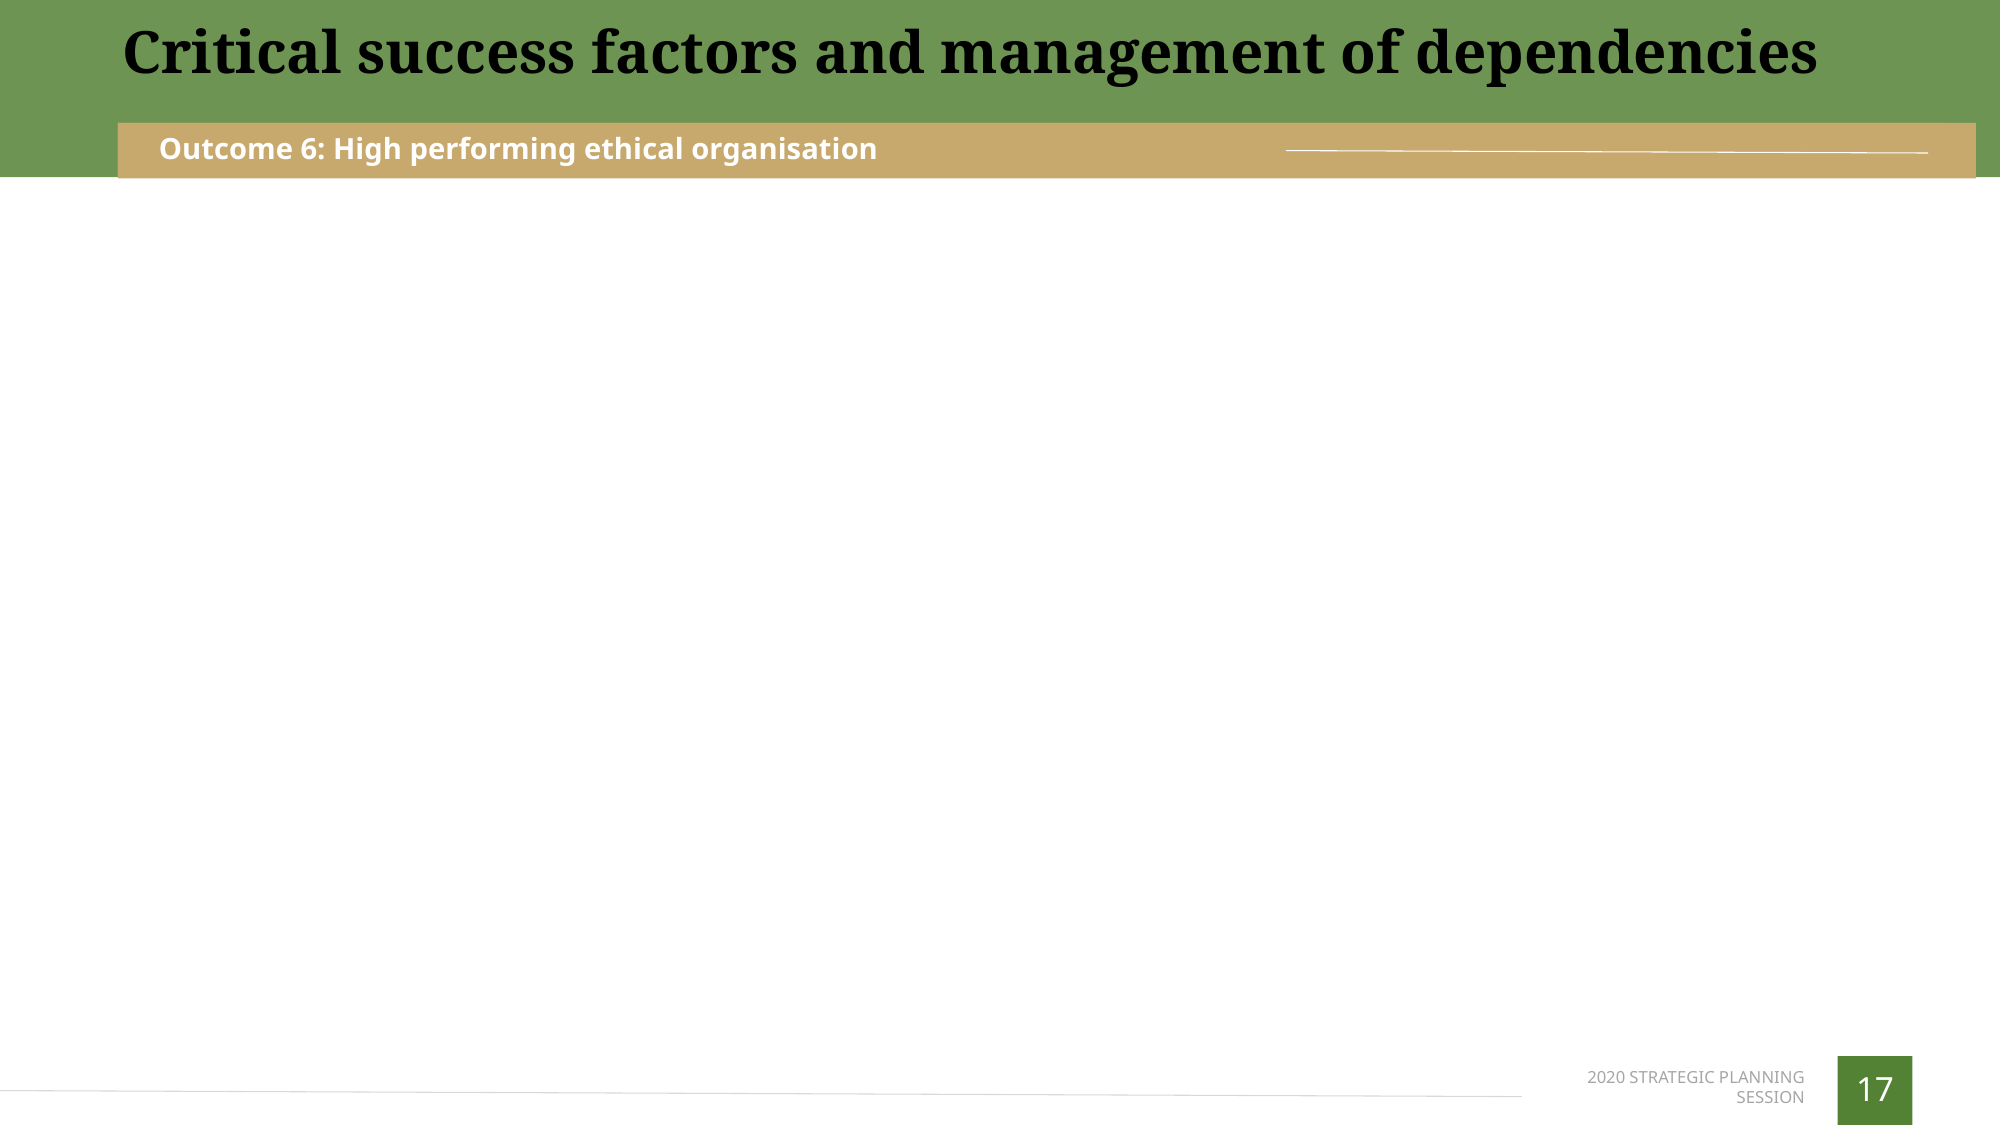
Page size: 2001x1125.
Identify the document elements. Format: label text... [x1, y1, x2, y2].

text_box [117, 122, 1976, 179]
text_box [1286, 150, 1929, 154]
title Critical success factors and management of dependencies [122, 22, 1857, 111]
text_box Outcome 6: High performing ethical organisation [158, 130, 1286, 166]
